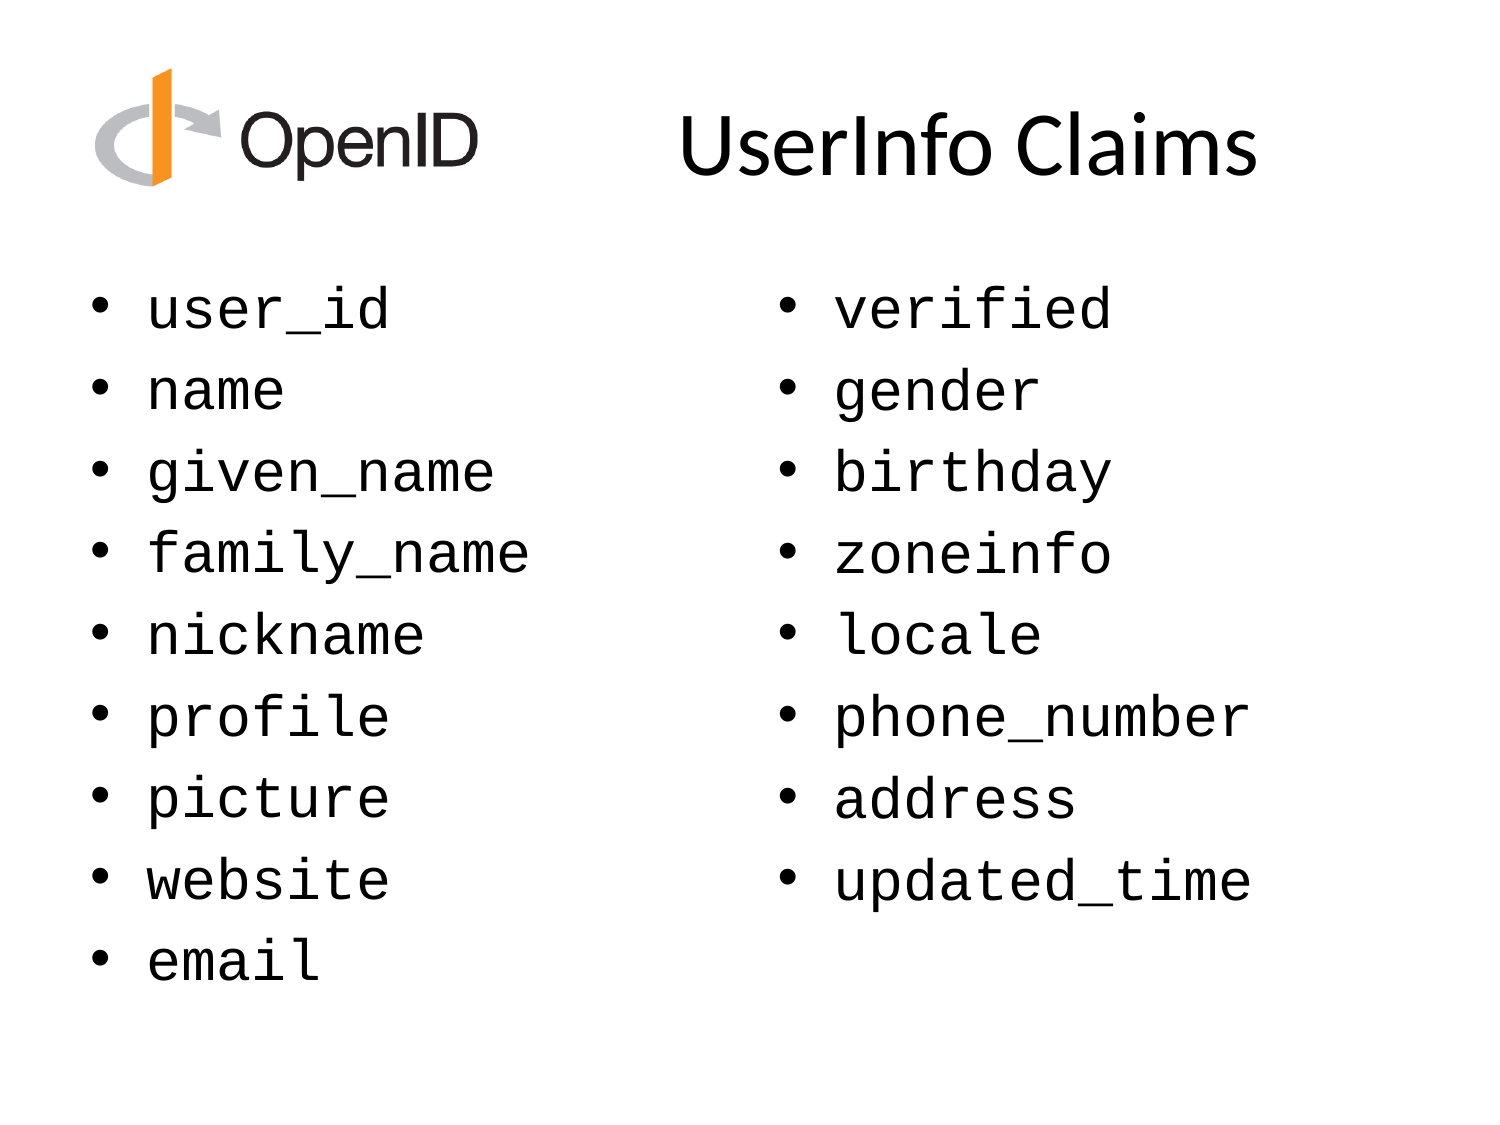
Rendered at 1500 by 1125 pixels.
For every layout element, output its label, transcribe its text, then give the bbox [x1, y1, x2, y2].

picture [64, 44, 513, 225]
title UserInfo Claims [512, 45, 1425, 233]
list user_id name given_name family_name nickname profile picture website email [75, 262, 738, 1043]
list verified gender birthday zoneinfo locale phone_number address updated_time [762, 262, 1425, 1005]
